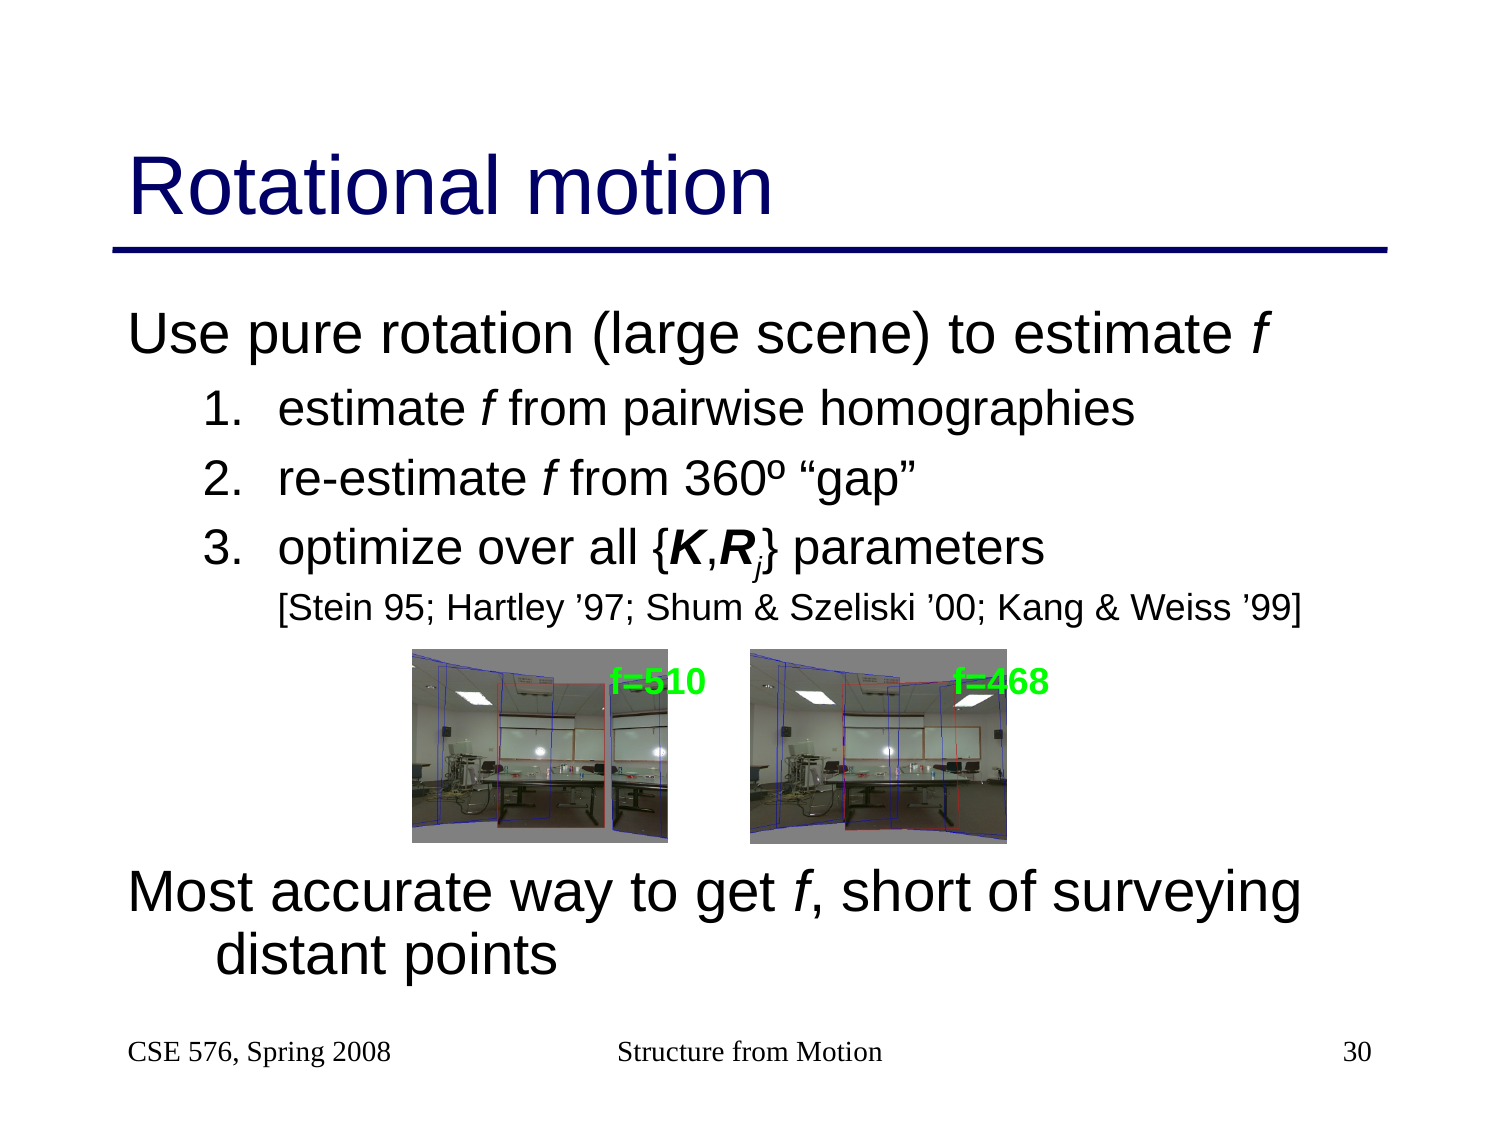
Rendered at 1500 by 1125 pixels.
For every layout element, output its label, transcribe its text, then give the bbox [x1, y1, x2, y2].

list Use pure rotation (large scene) to estimate f estimate f from pairwise homographies re-estimate f from 360º “gap” optimize over all {K,Rj} parameters [Stein 95; Hartley ’97; Shum & Szeliski ’00; Kang & Weiss ’99] Most accurate way to get f, short of surveying distant points [112, 287, 1413, 1000]
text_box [412, 649, 722, 844]
slide_number 30 [1074, 1025, 1388, 1100]
title Rotational motion [112, 99, 1388, 263]
slide_number CSE 576, Spring 2008 [112, 1025, 425, 1100]
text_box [749, 649, 1066, 844]
footer Structure from Motion [450, 1025, 1050, 1100]
